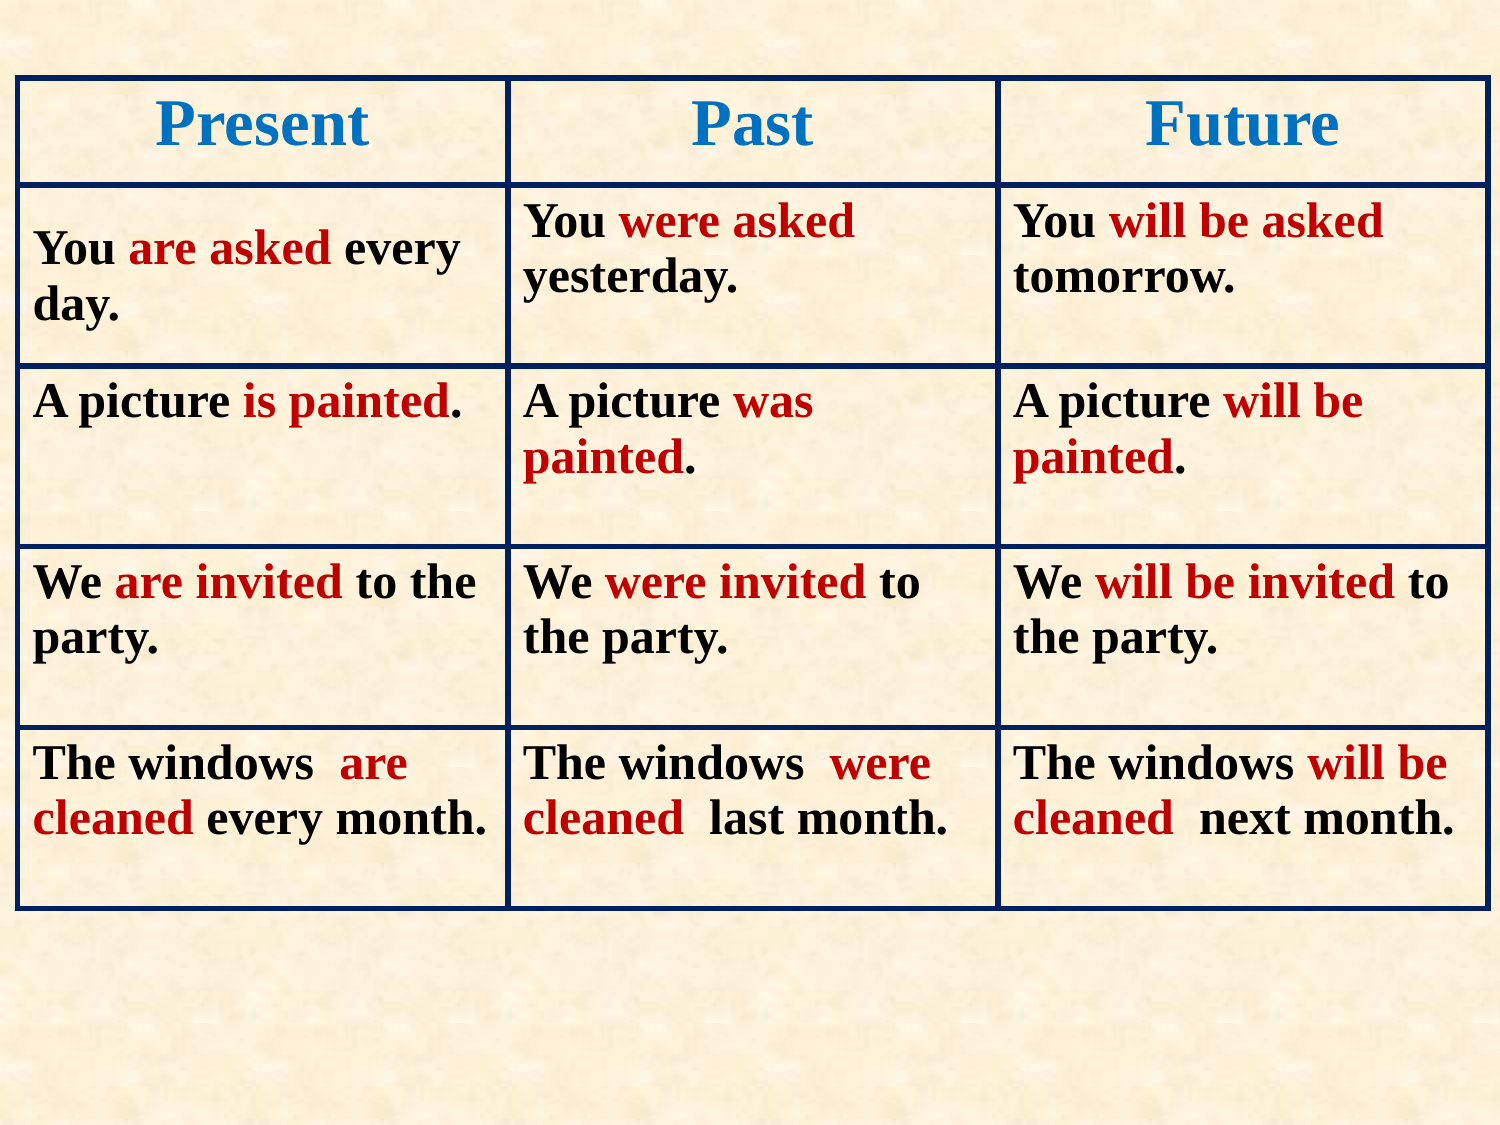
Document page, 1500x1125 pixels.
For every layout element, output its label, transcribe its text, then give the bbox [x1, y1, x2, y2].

table_cell We will be invited to the party. [1001, 549, 1485, 725]
table_cell A picture will be painted. [1001, 369, 1485, 544]
table_cell A picture is painted. [20, 369, 505, 544]
table_cell The windows will be cleaned next month. [1001, 730, 1485, 906]
picture [0, 0, 1500, 1125]
table_cell The windows were cleaned last month. [511, 730, 995, 906]
table_cell You are asked every day. [20, 188, 505, 363]
table_header Present [20, 81, 505, 182]
table_cell We are invited to the party. [20, 549, 505, 725]
table_cell You will be asked tomorrow. [1001, 188, 1485, 363]
table_cell The windows are cleaned every month. [20, 730, 505, 906]
table_header Past [511, 81, 995, 182]
table_cell A picture was painted. [511, 369, 995, 544]
table_cell We were invited to the party. [511, 549, 995, 725]
table_cell You were asked yesterday. [511, 188, 995, 363]
table_header Future [1001, 81, 1485, 182]
